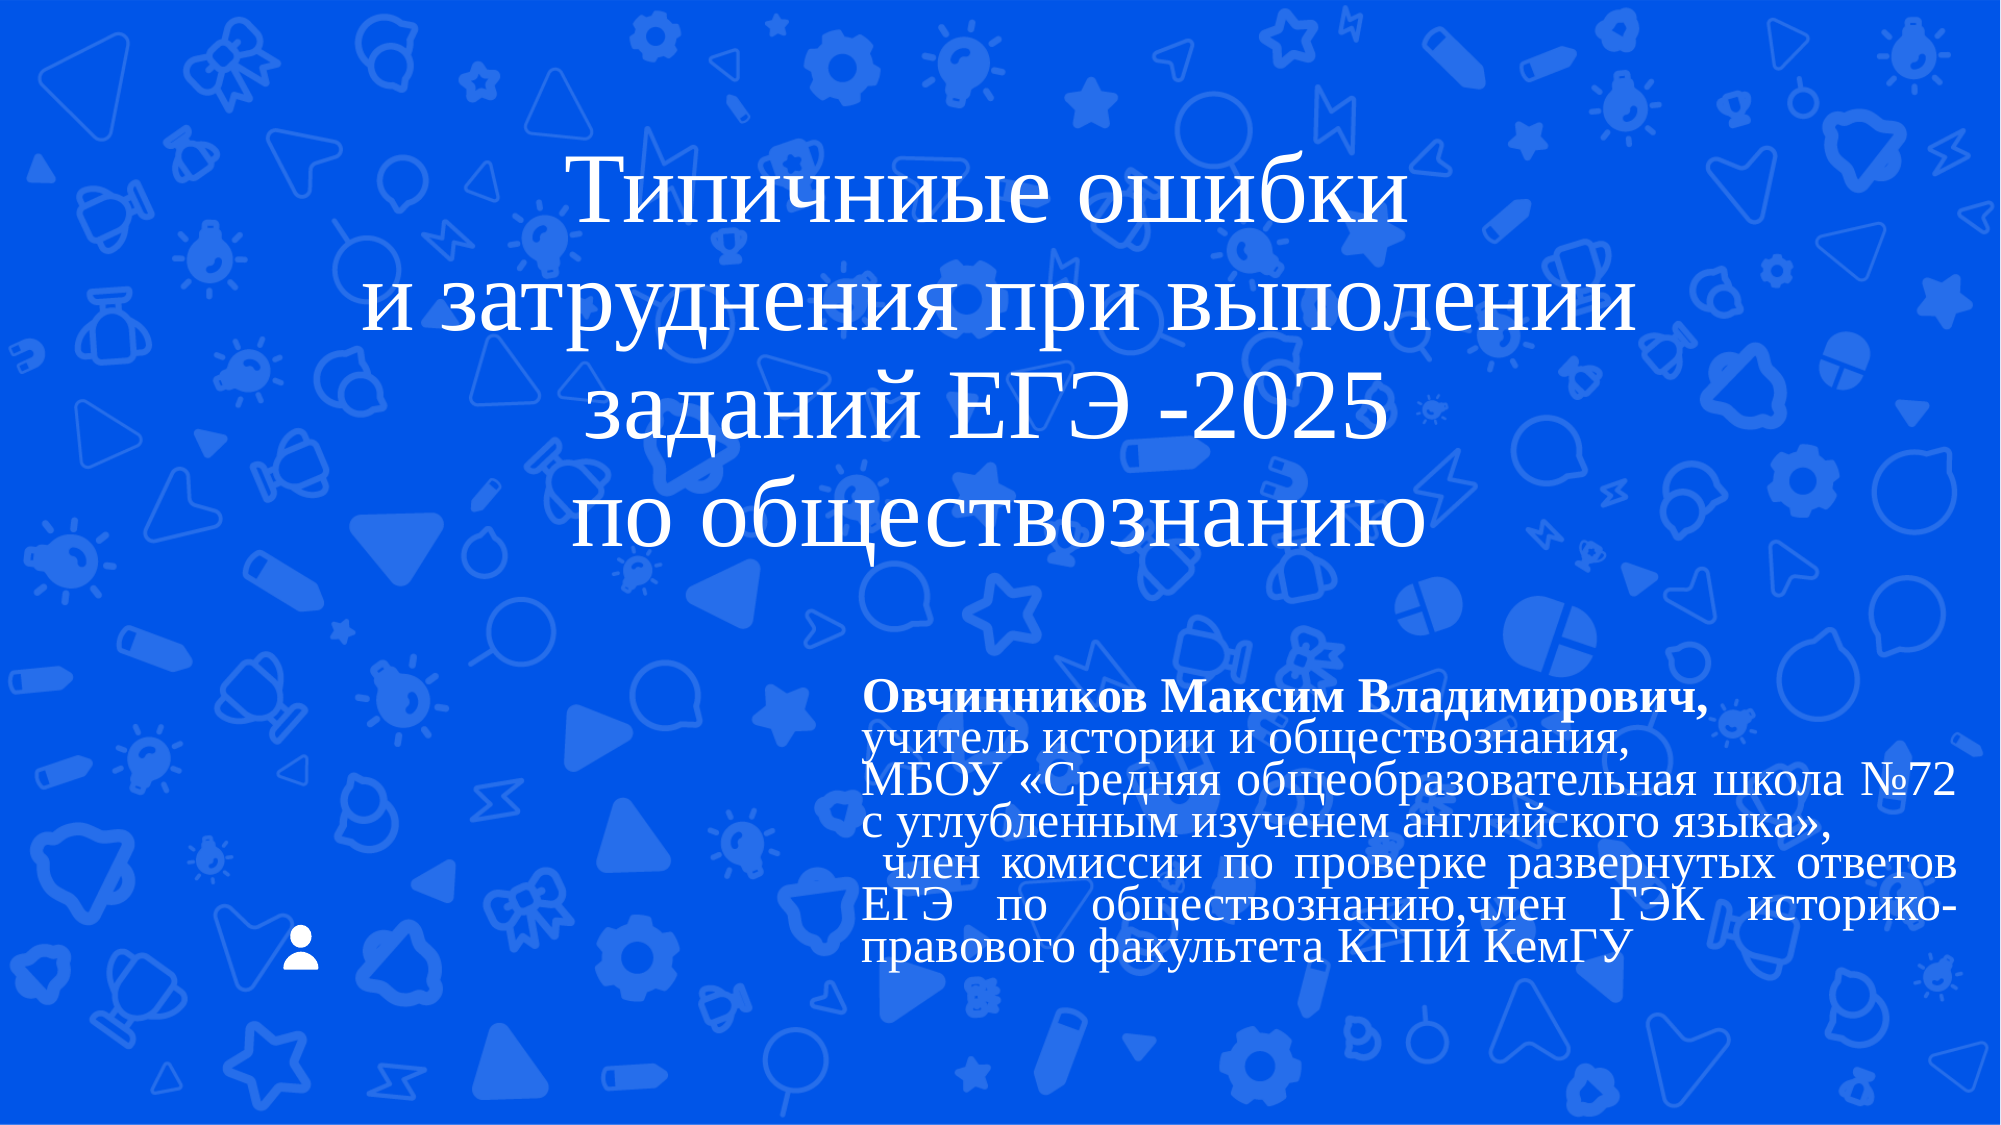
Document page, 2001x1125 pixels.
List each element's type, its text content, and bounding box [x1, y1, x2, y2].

picture [0, 0, 2001, 1125]
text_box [282, 924, 319, 971]
title Типичниые ошибки и затруднения при выполении заданий ЕГЭ -2025 по обществознанию [249, 184, 1750, 576]
text_box Овчинников Максим Владимирович, учитель истории и обществознания, МБОУ «Средняя общеобразовательная школа №72 с углубленным изученем английского языка», член комиссии по проверке развернутых ответов ЕГЭ по обществознанию,член ГЭК историко-правового факультета КГПИ КемГУ [847, 673, 1974, 1022]
